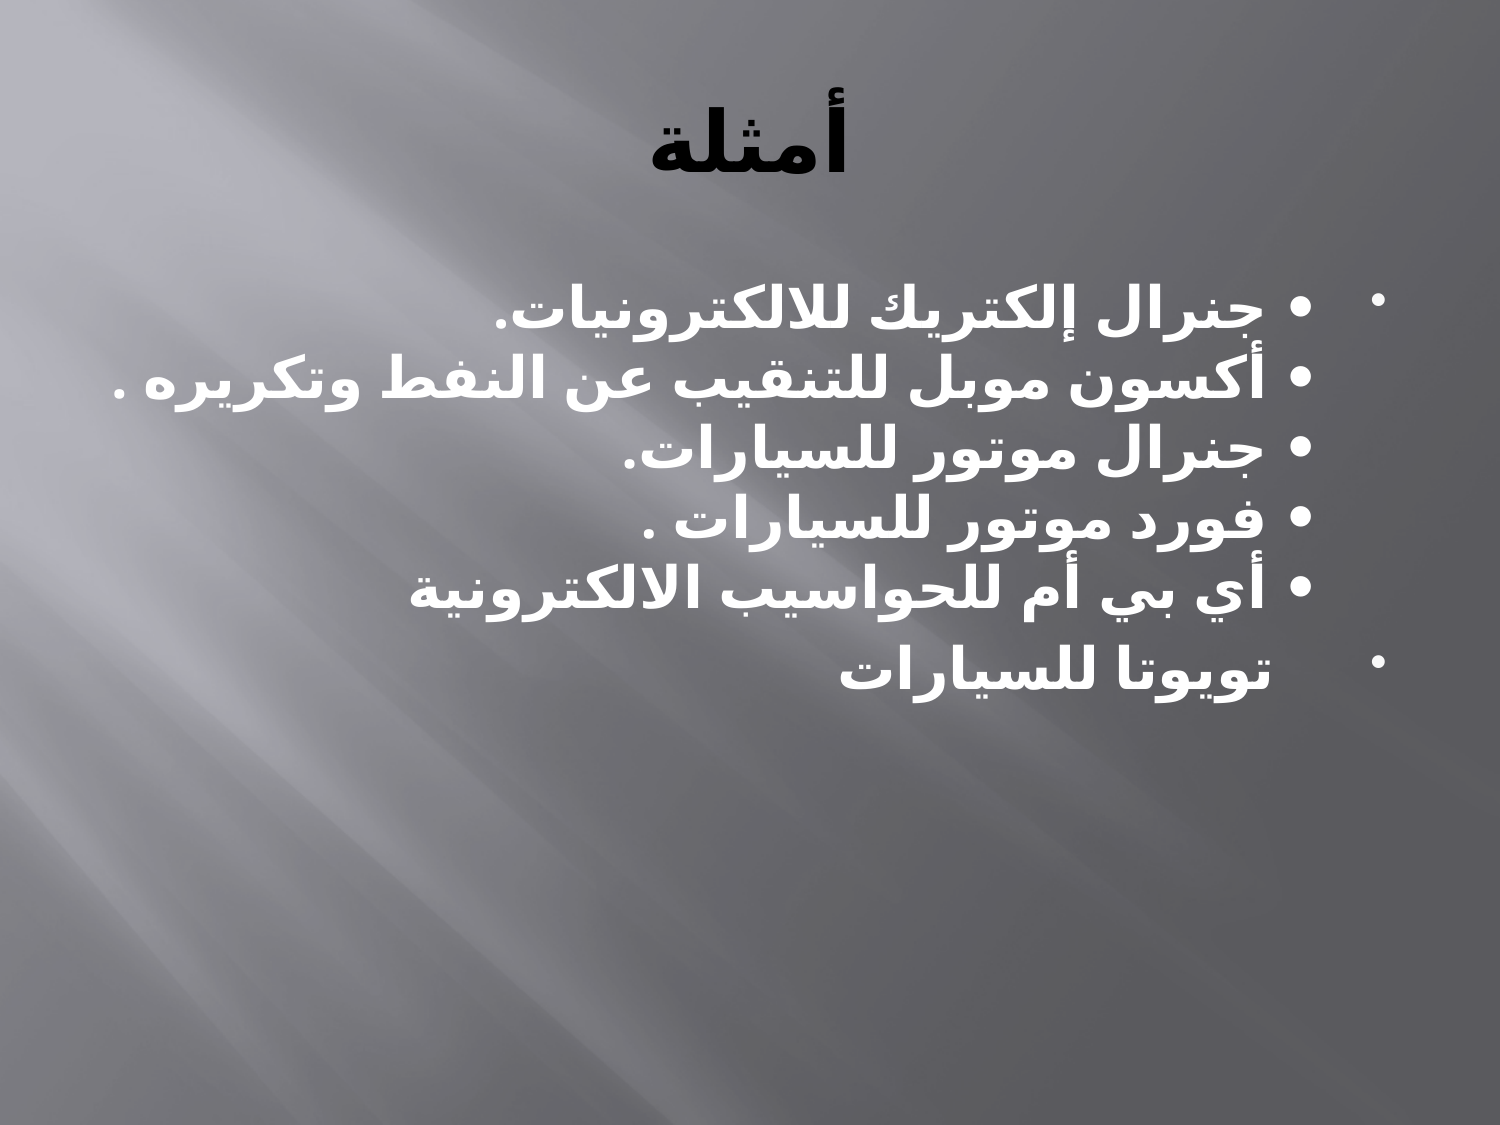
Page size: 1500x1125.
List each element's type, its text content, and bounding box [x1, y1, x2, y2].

title أمثلة [75, 45, 1425, 233]
list • جنرال إلكتريك للالكترونيات. • أكسون موبل للتنقيب عن النفط وتكريره . • جنرال موتور للسيارات. • فورد موتور للسيارات . • أي بي أم للحواسيب الالكترونية تويوتا للسيارات [75, 262, 1425, 1035]
